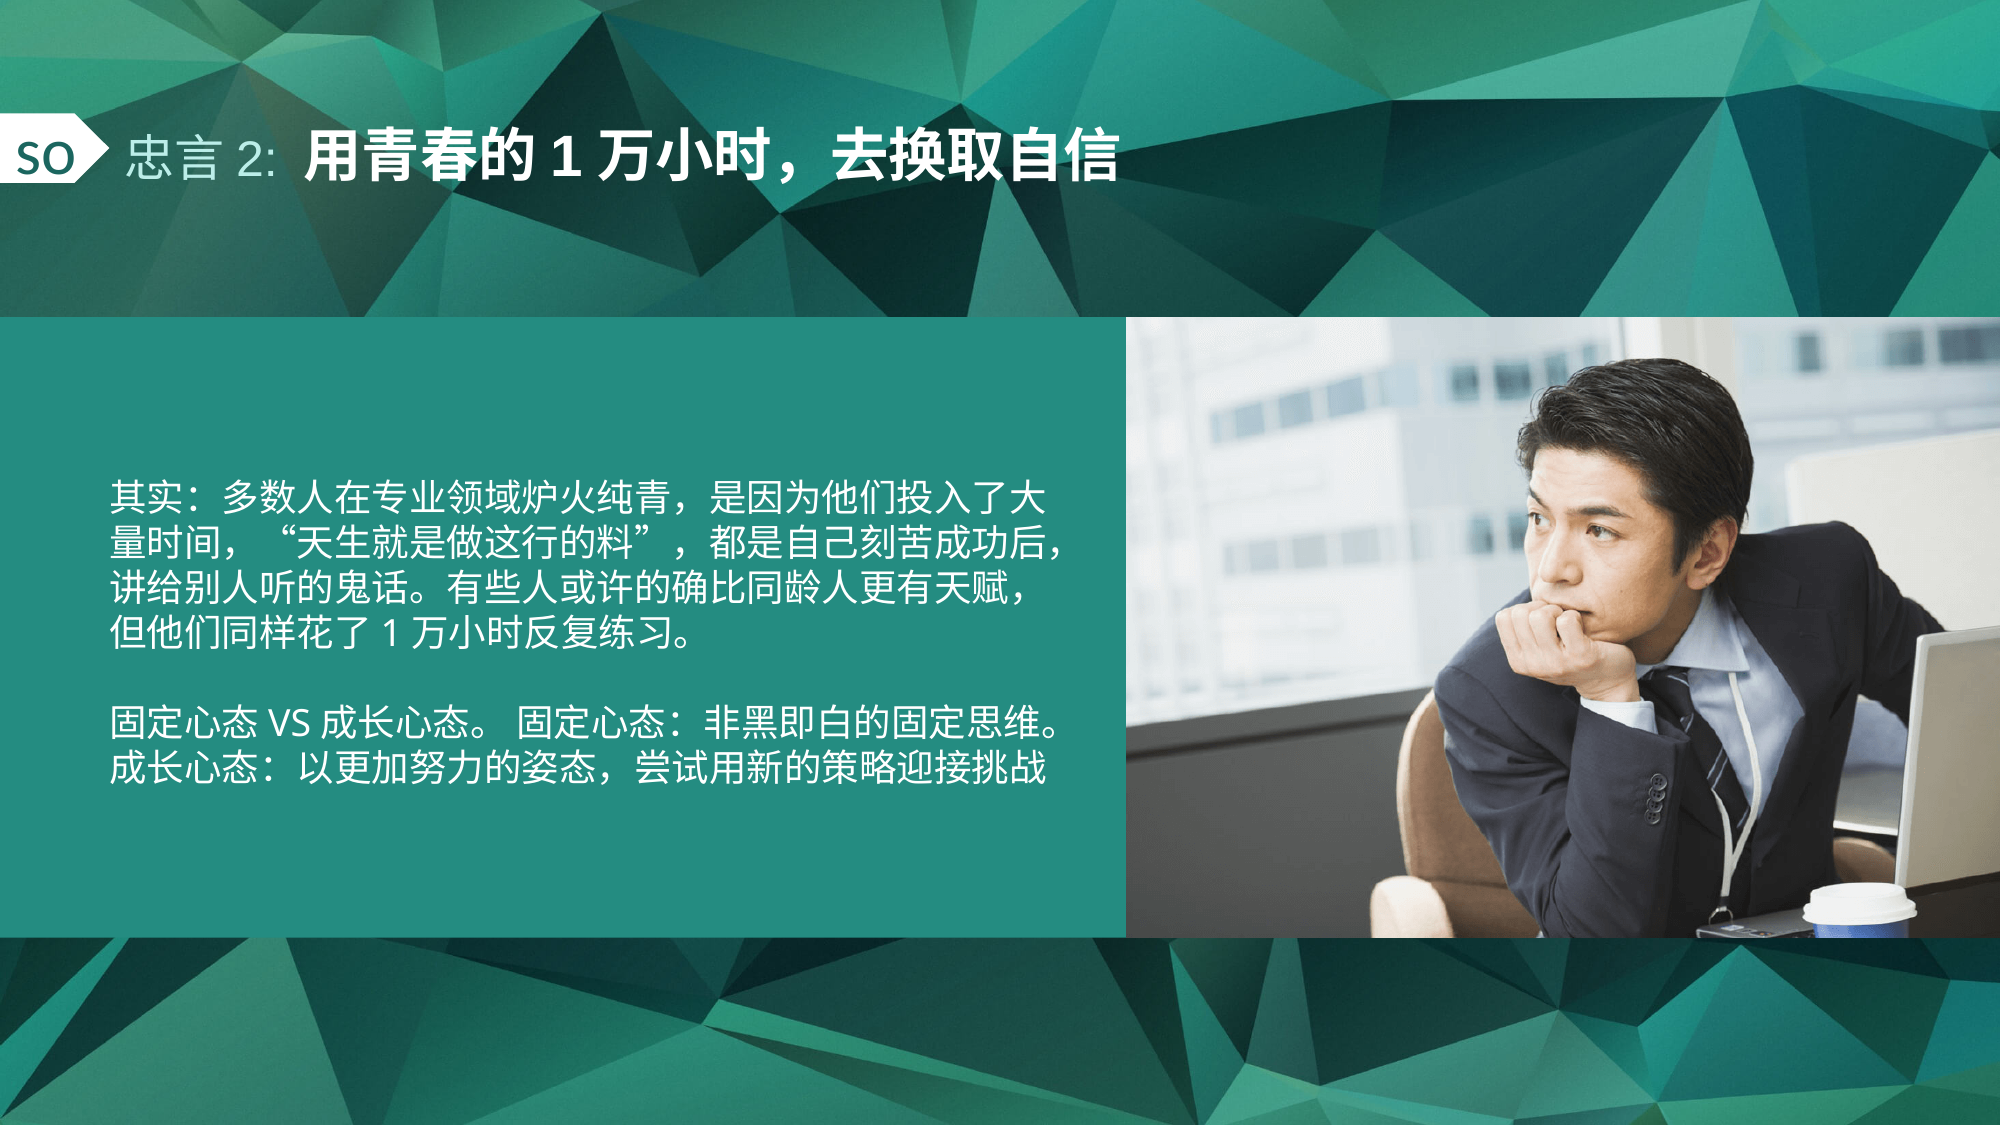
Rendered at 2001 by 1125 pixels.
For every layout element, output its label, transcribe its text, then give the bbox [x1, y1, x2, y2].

text_box [0, 316, 1295, 939]
picture [0, 0, 2000, 1125]
text_box 忠言2: 用青春的1万小时，去换取自信 [109, 111, 1371, 196]
text_box so [0, 112, 111, 184]
text_box 其实：多数人在专业领域炉火纯青，是因为他们投入了大量时间，“天生就是做这行的料”，都是自己刻苦成功后，讲给别人听的鬼话。有些人或许的确比同龄人更有天赋，但他们同样花了1万小时反复练习。 固定心态VS成长心态。 固定心态：非黑即白的固定思维。 成长心态：以更加努力的姿态，尝试用新的策略迎接挑战 [94, 421, 1095, 796]
